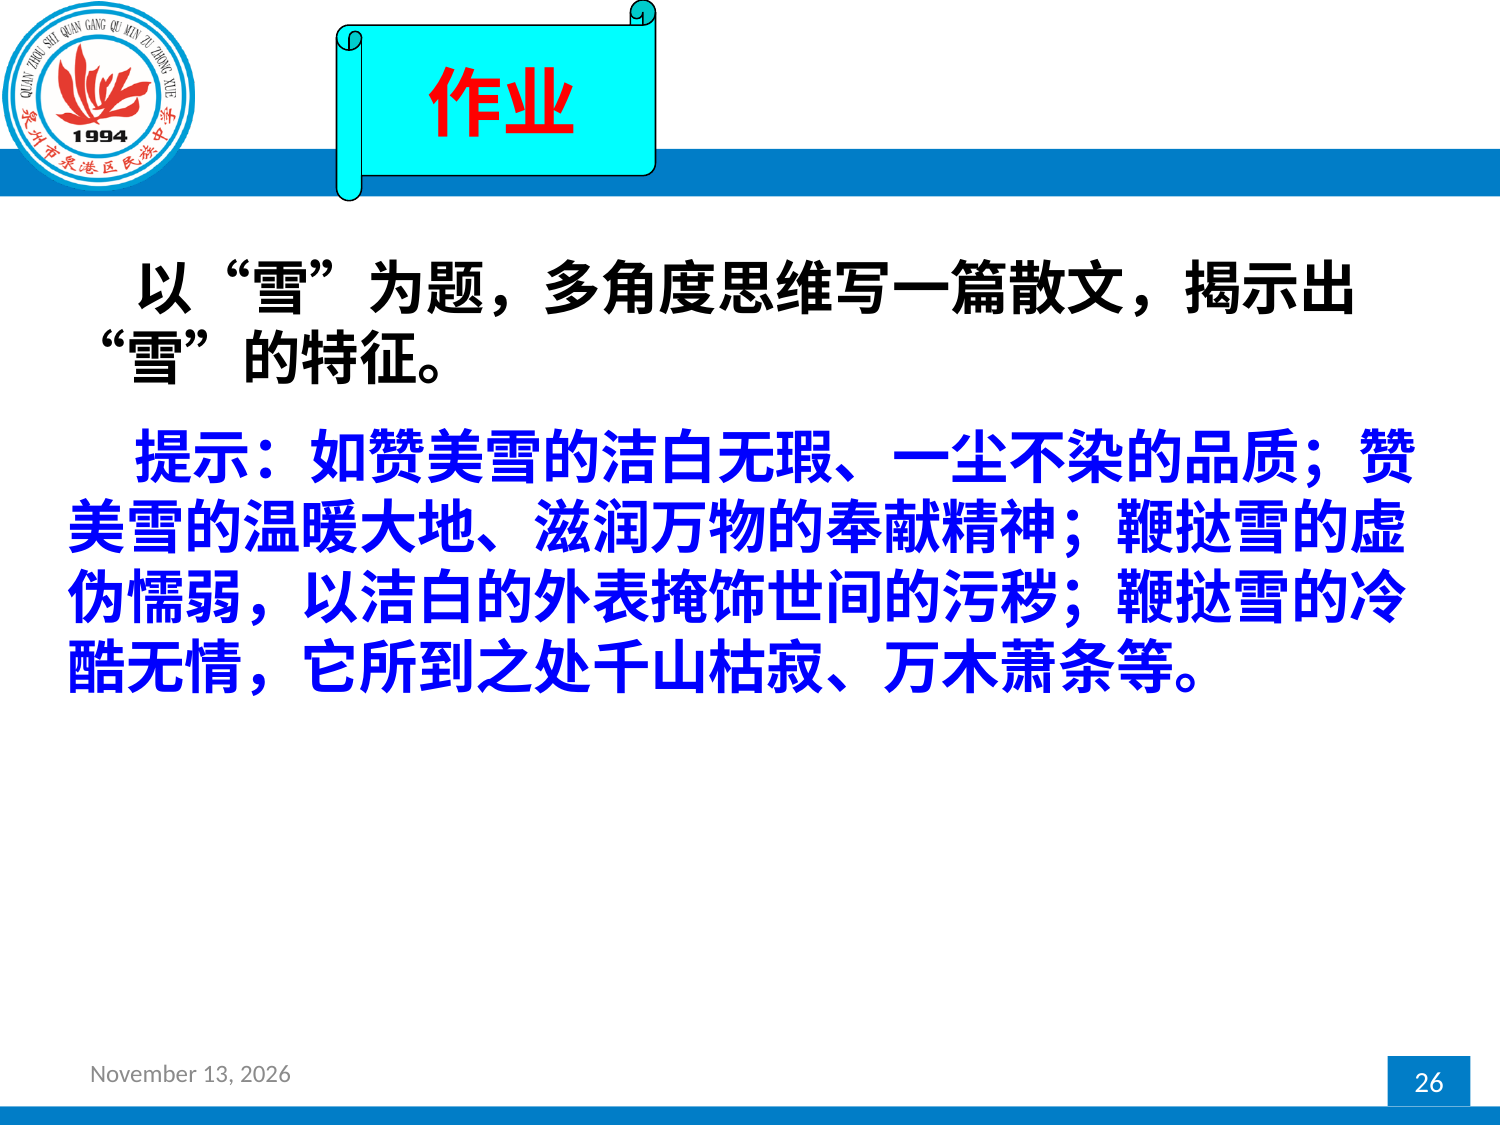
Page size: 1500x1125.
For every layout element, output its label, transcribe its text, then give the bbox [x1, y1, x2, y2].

picture [110, 1, 195, 79]
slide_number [75, 1042, 425, 1103]
picture [2, 107, 78, 191]
text_box 作业 [336, 0, 656, 201]
text_box 以“雪”为题，多角度思维写一篇散文，揭示出“雪”的特征。 提示：如赞美雪的洁白无瑕、一尘不染的品质；赞美雪的温暖大地、滋润万物的奉献精神；鞭挞雪的虚伪懦弱，以洁白的外表掩饰世间的污秽；鞭挞雪的冷酷无情，它所到之处千山枯寂、万木萧条等。 [53, 243, 1459, 708]
picture [2, 1, 88, 86]
picture [9, 6, 189, 186]
picture [120, 114, 195, 191]
